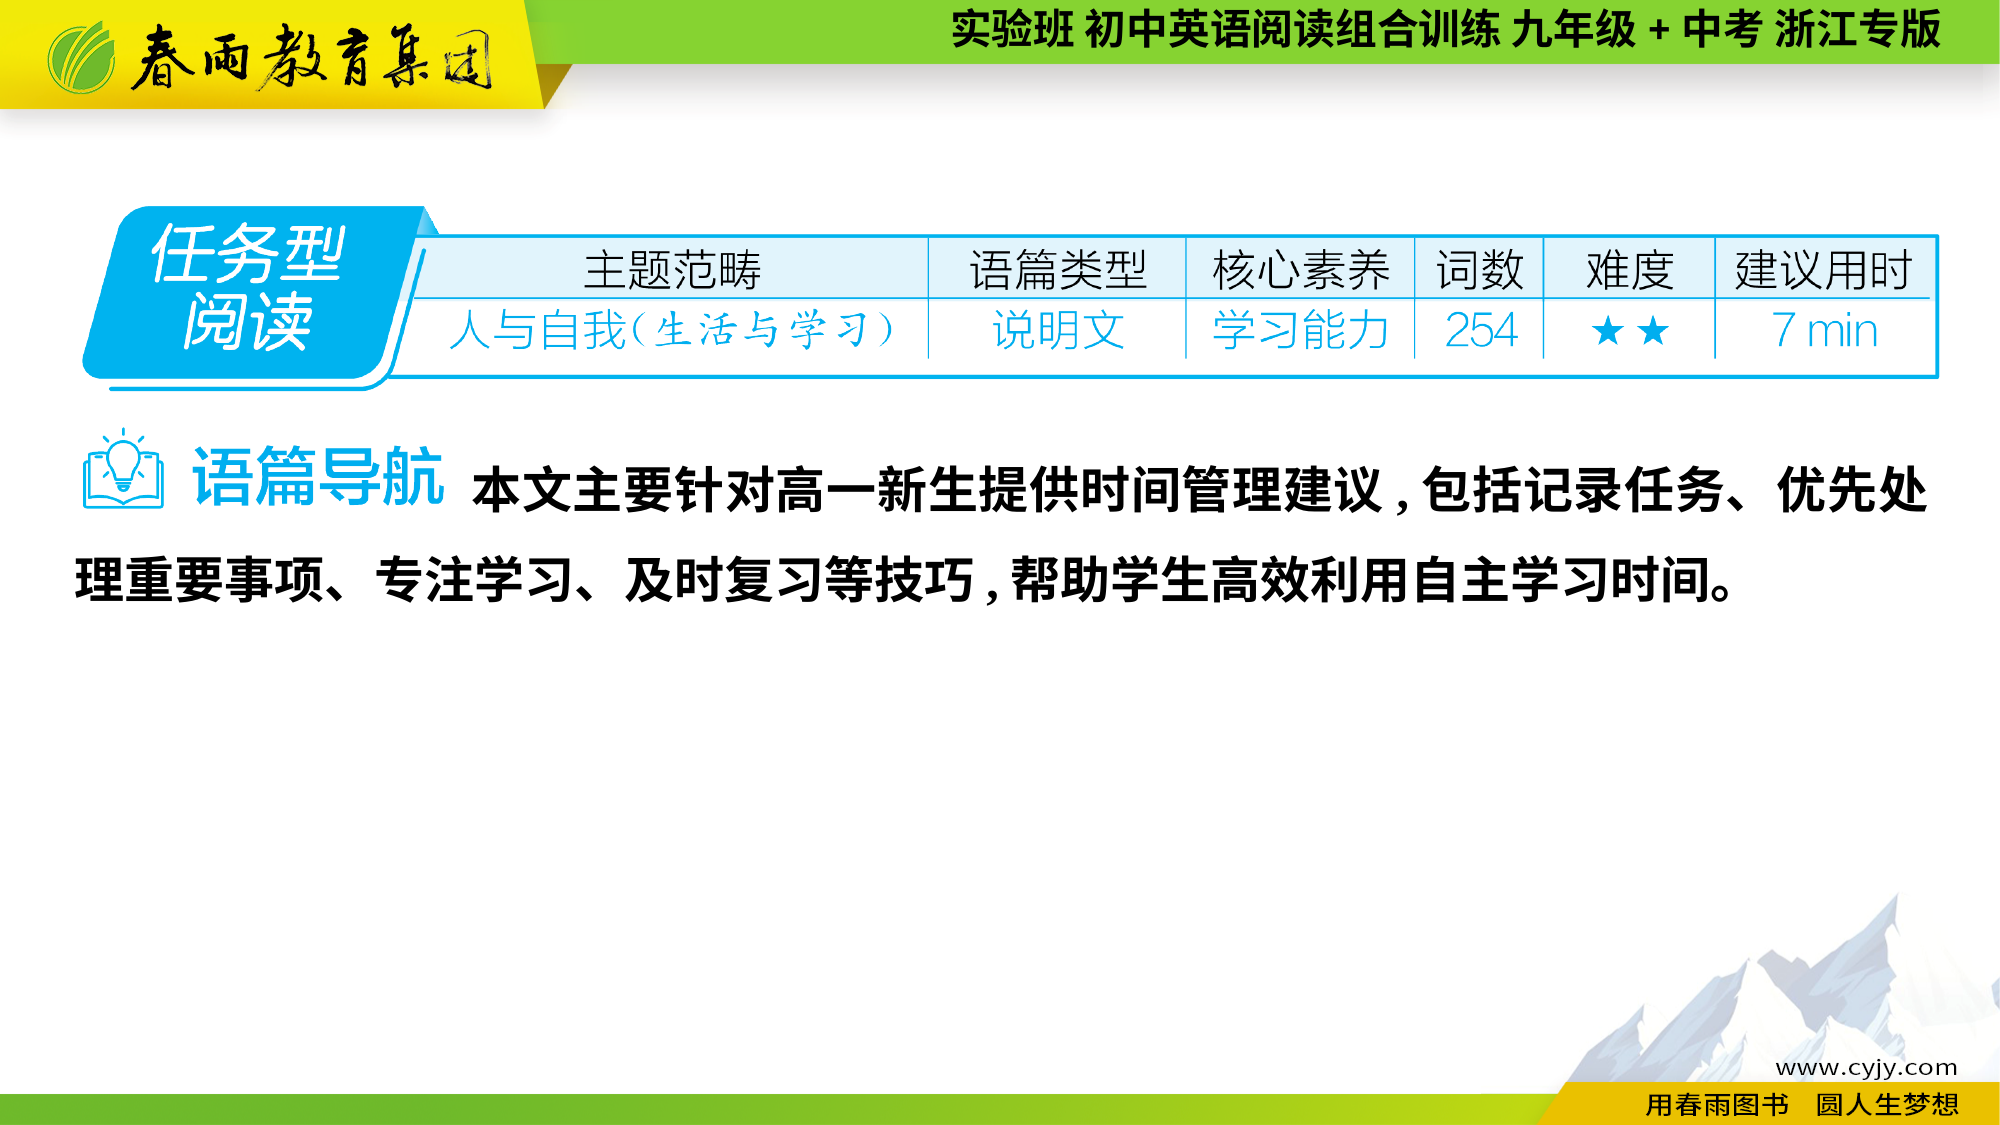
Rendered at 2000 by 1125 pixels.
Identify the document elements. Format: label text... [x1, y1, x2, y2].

picture [0, 0, 2000, 1125]
list 本文主要针对高一新生提供时间管理建议,包括记录任务、优先处理重要事项、专注学习、及时复习等技巧,帮助学生高效利用自主学习时间。 [59, 421, 1944, 607]
